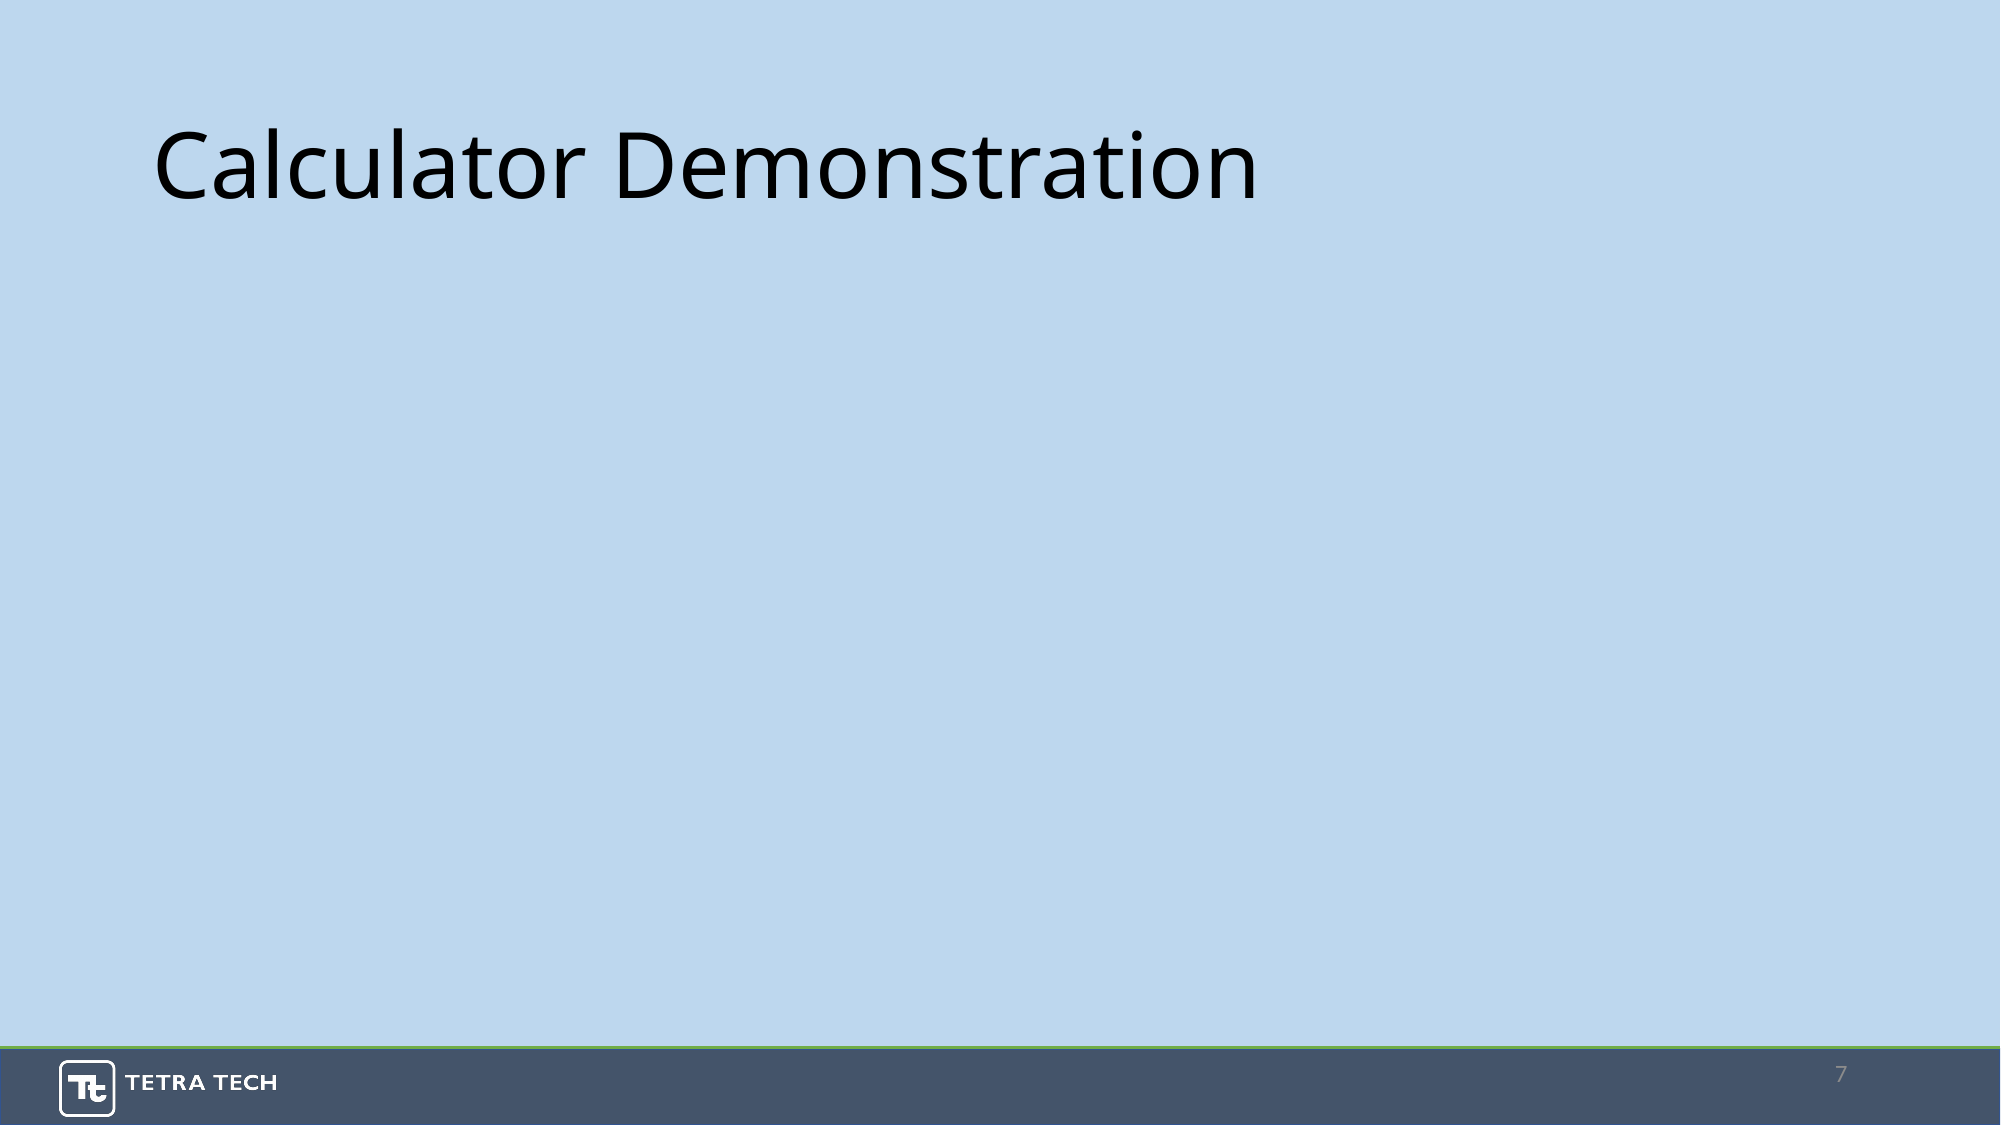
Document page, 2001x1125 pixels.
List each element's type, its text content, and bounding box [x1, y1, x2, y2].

picture [40, 1041, 295, 1125]
slide_number 7 [1412, 1042, 1863, 1103]
title Calculator Demonstration [137, 59, 1863, 278]
